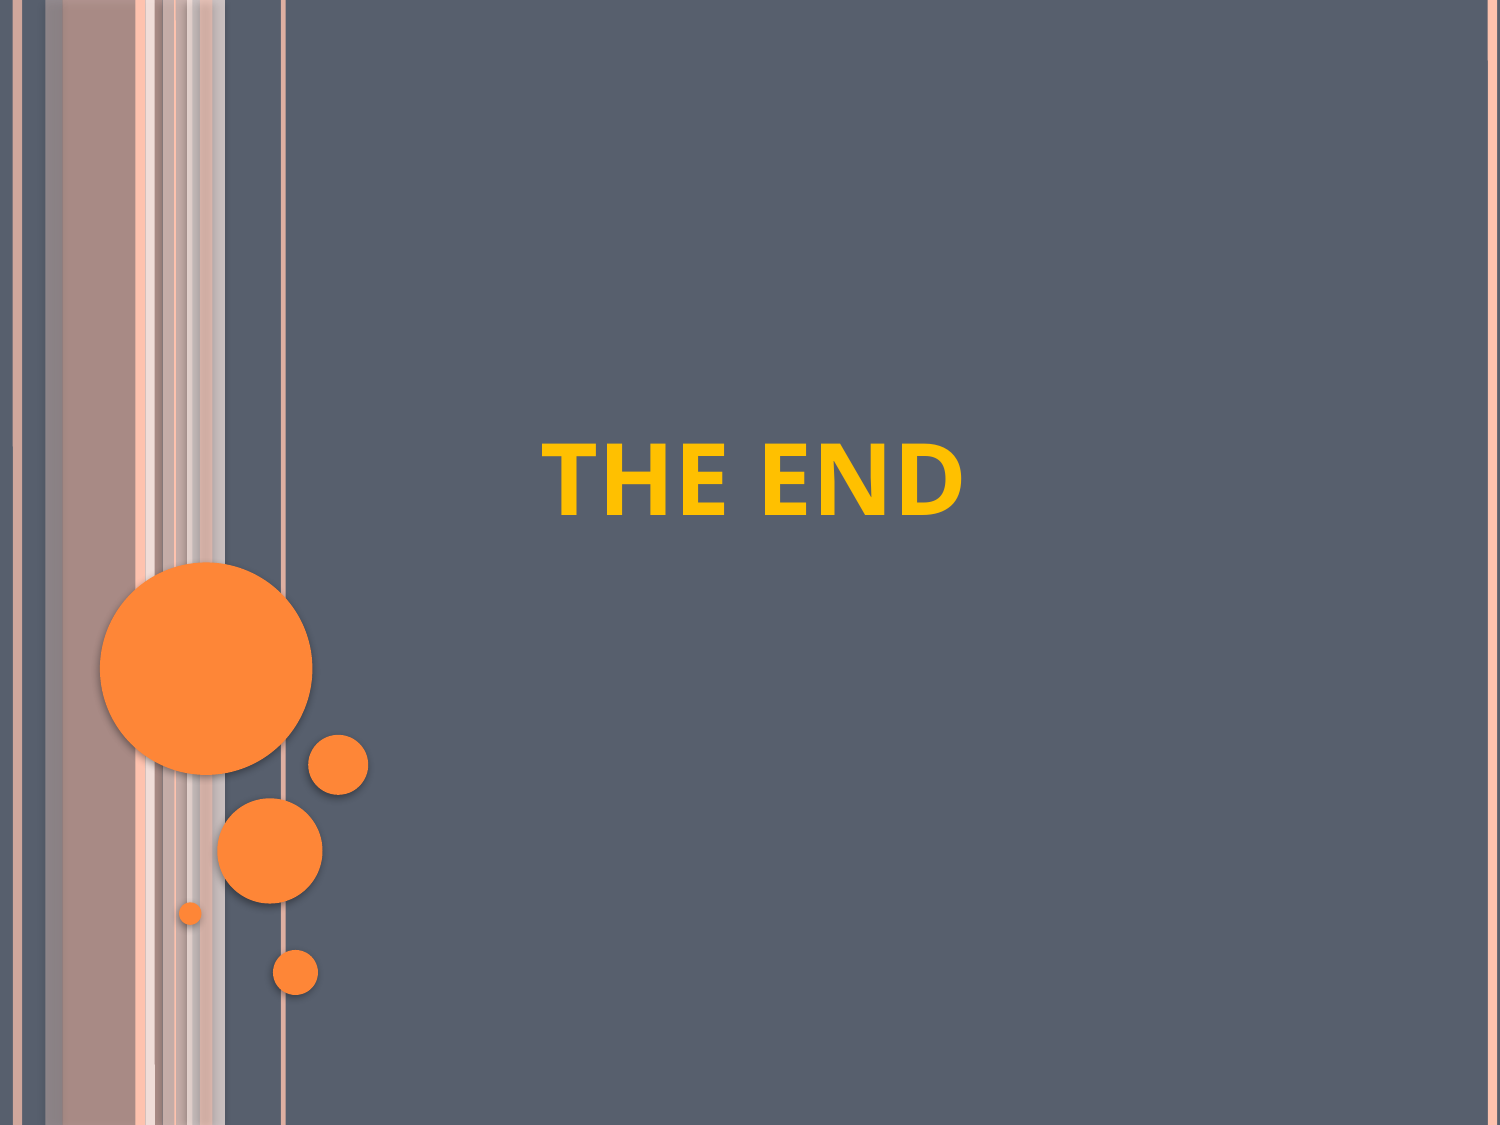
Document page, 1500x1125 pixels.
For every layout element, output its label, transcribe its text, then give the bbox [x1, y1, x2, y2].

title The End [132, 266, 1376, 543]
